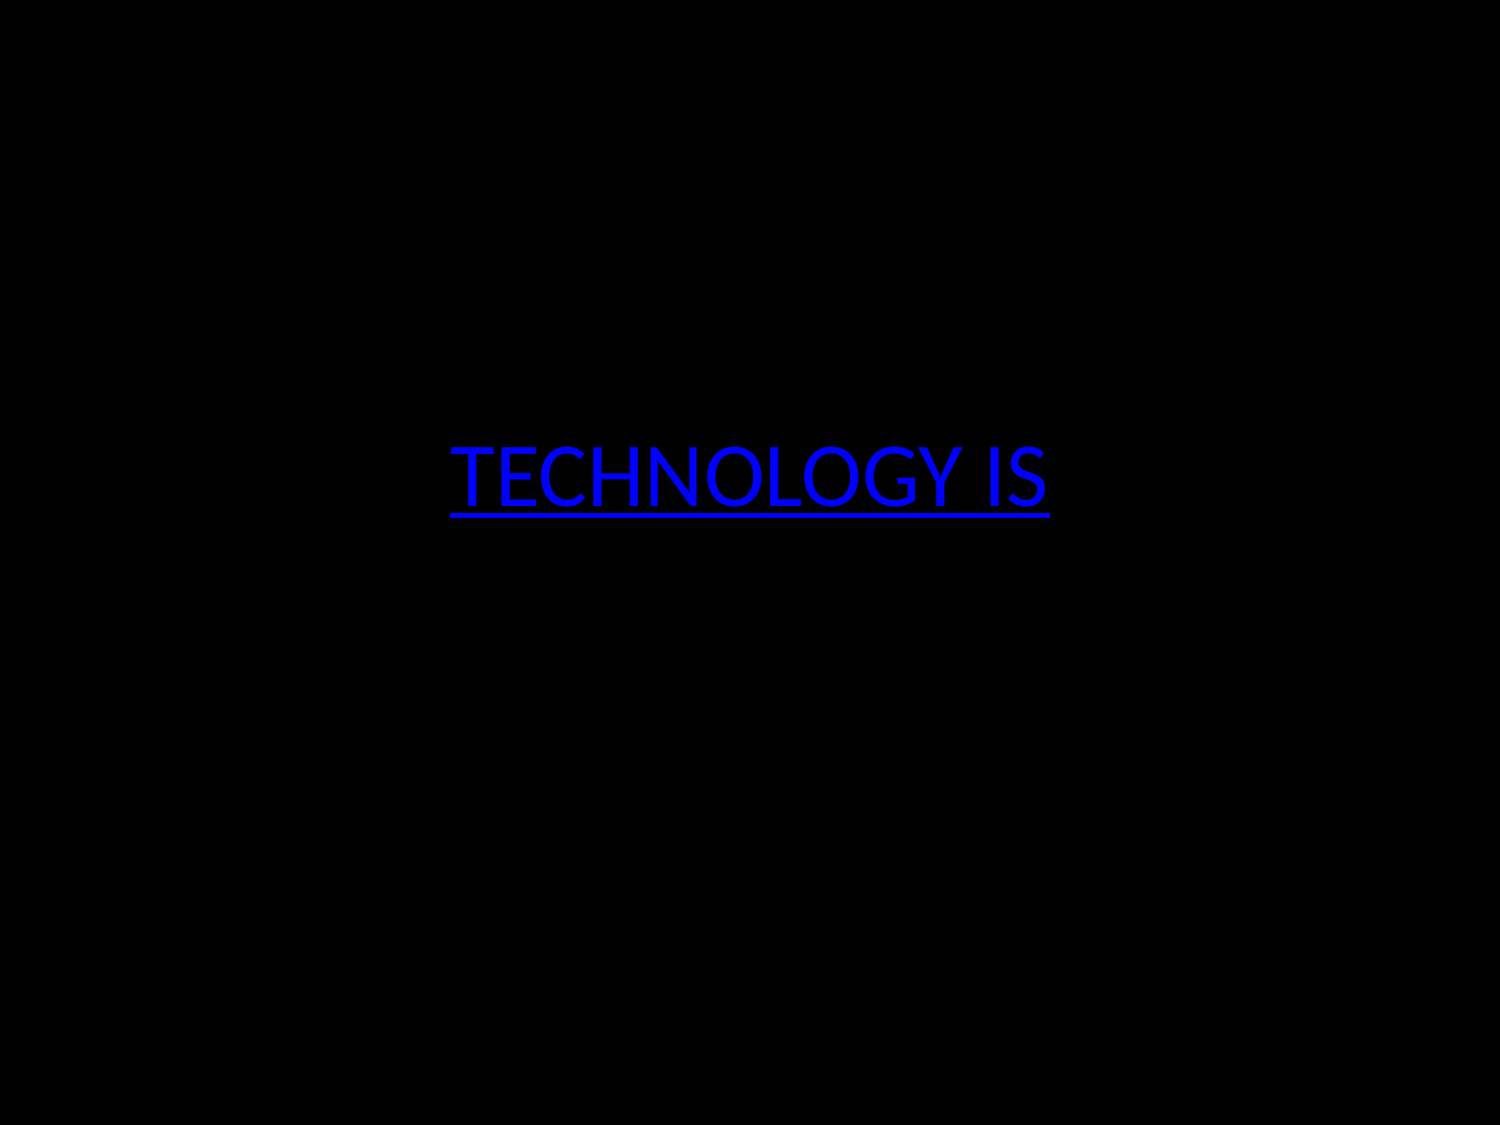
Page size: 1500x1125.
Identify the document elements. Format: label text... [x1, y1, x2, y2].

title TECHNOLOGY IS [112, 349, 1388, 591]
